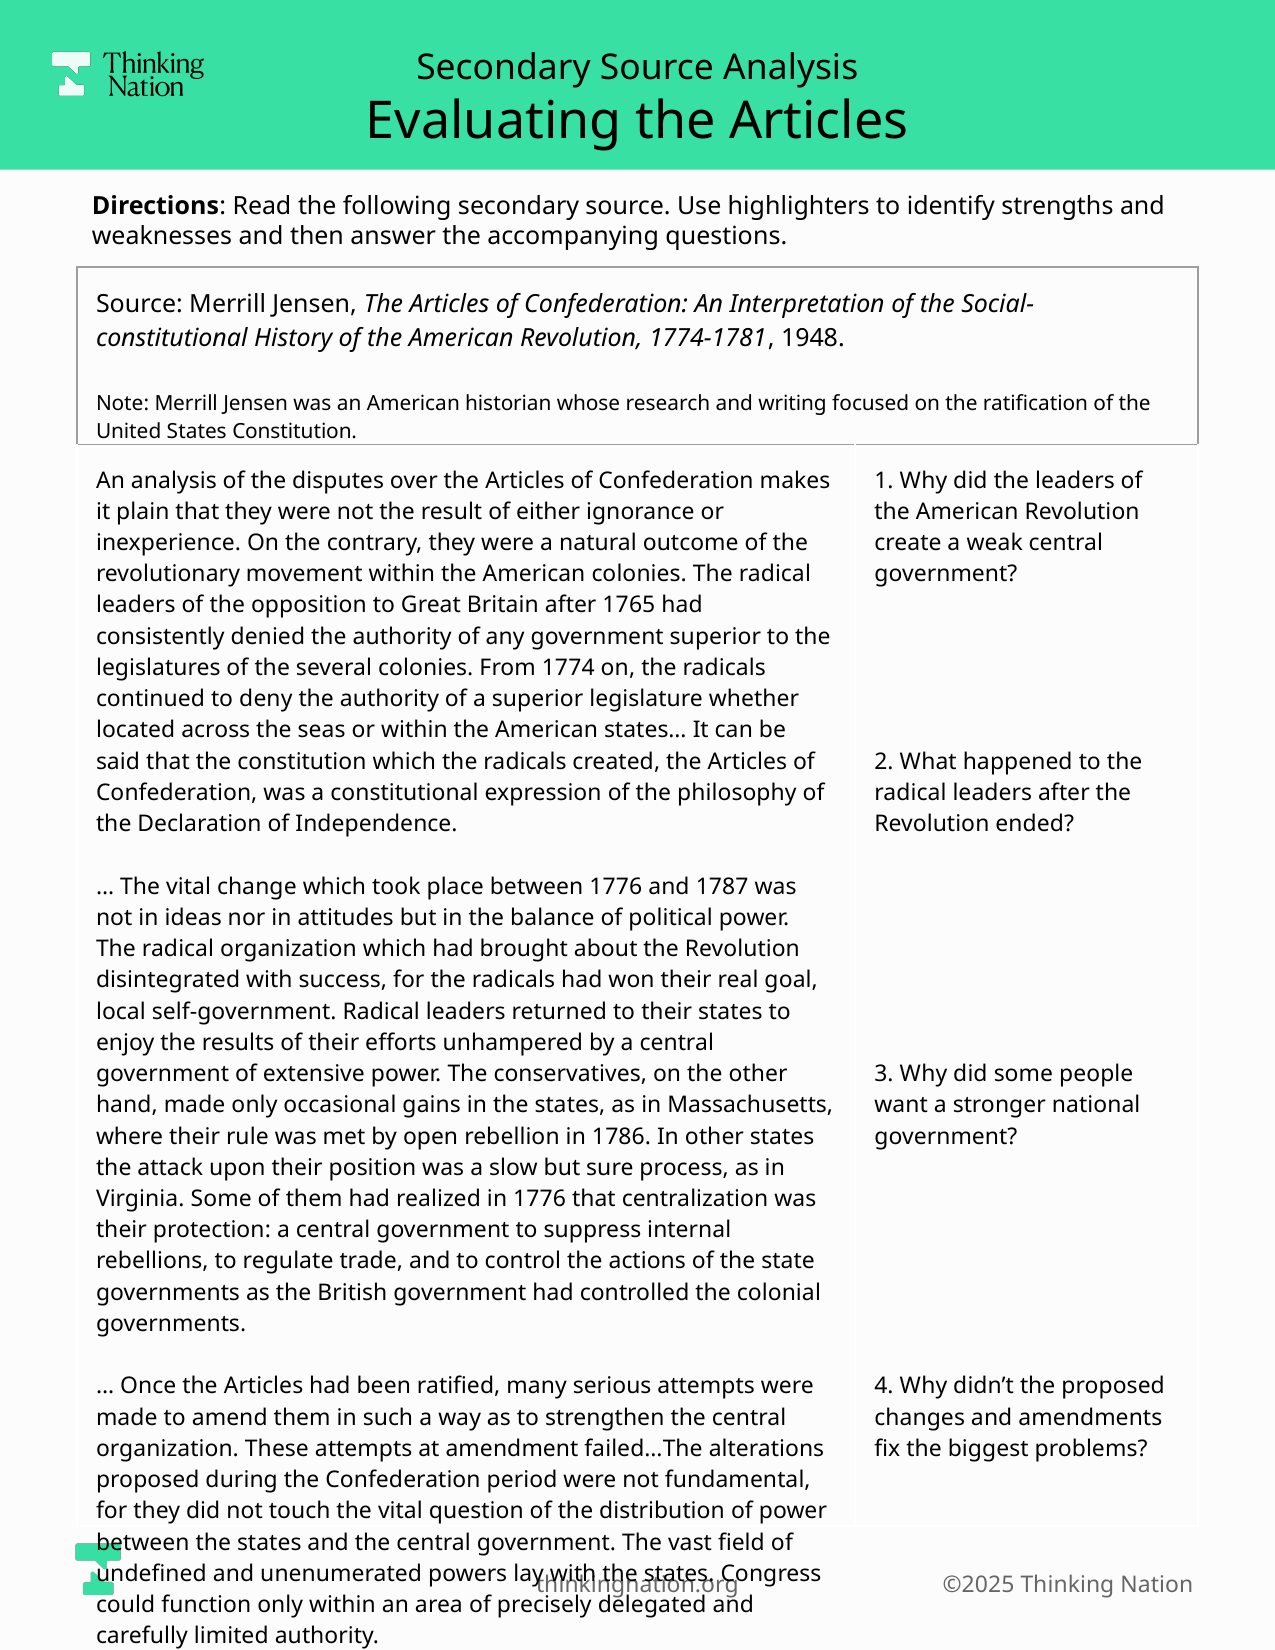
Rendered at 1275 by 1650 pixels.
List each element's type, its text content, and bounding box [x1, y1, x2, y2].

text_box Secondary Source Analysis Evaluating the Articles [0, 0, 1275, 170]
text_box Directions: Read the following secondary source. Use highlighters to identify strengths and weaknesses and then answer the accompanying questions. [76, 174, 1198, 265]
table_cell 1. Why did the leaders of the American Revolution create a weak central government? 2. What happened to the radical leaders after the Revolution ended? 3. Why did some people want a stronger national government? 4. Why didn’t the proposed changes and amendments fix the biggest problems? [856, 445, 1197, 1525]
table_cell An analysis of the disputes over the Articles of Confederation makes it plain that they were not the result of either ignorance or inexperience. On the contrary, they were a natural outcome of the revolutionary movement within the American colonies. The radical leaders of the opposition to Great Britain after 1765 had consistently denied the authority of any government superior to the legislatures of the several colonies. From 1774 on, the radicals continued to deny the authority of a superior legislature whether located across the seas or within the American states… It can be said that the constitution which the radicals created, the Articles of Confederation, was a constitutional expression of the philosophy of the Declaration of Independence. … The vital change which took place between 1776 and 1787 was not in ideas nor in attitudes but in the balance of political power. The radical organization which had brought about the Revolution disintegrated with success, for the radicals had won their real goal, local self-government. Radical leaders returned to their states to enjoy the results of their efforts unhampered by a central government of extensive power. The conservatives, on the other hand, made only occasional gains in the states, as in Massachusetts, where their rule was met by open rebellion in 1786. In other states the attack upon their position was a slow but sure process, as in Virginia. Some of them had realized in 1776 that centralization was their protection: a central government to suppress internal rebellions, to regulate trade, and to control the actions of the state governments as the British government had controlled the colonial governments. … Once the Articles had been ratified, many serious attempts were made to amend them in such a way as to strengthen the central organization. These attempts at amendment failed…The alterations proposed during the Confederation period were not fundamental, for they did not touch the vital question of the distribution of power between the states and the central government. The vast field of undefined and unenumerated powers lay with the states. Congress could function only within an area of precisely delegated and carefully limited authority. [78, 445, 854, 1525]
table_header Source: Merrill Jensen, The Articles of Confederation: An Interpretation of the Social-constitutional History of the American Revolution, 1774-1781, 1948. Note: Merrill Jensen was an American historian whose research and writing focused on the ratification of the United States Constitution. [78, 268, 1197, 444]
picture [62, 1533, 134, 1605]
text_box ©2025 Thinking Nation [907, 1553, 1210, 1605]
text_box thinkingnation.org [486, 1553, 789, 1605]
picture [35, 37, 210, 110]
